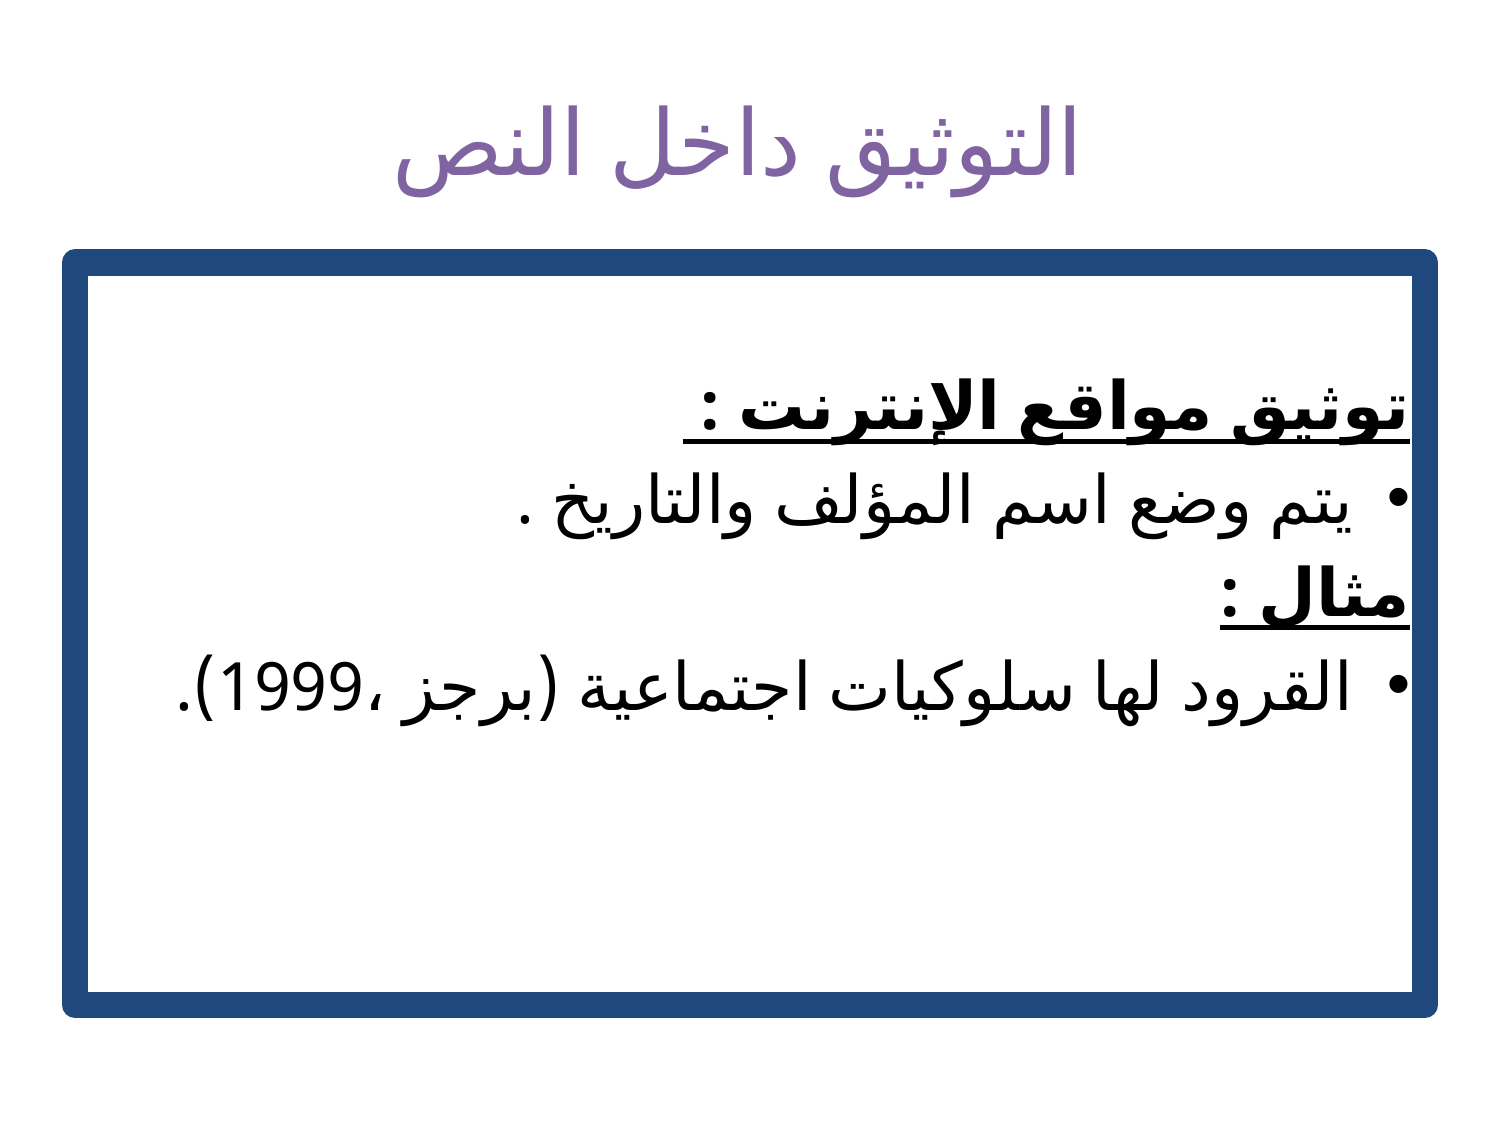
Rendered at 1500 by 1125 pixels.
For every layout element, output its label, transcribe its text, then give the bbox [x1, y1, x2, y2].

list توثيق مواقع الإنترنت : يتم وضع اسم المؤلف والتاريخ . مثال : القرود لها سلوكيات اجتماعية (برجز ،1999). [75, 262, 1425, 1005]
title التوثيق داخل النص [75, 45, 1425, 233]
